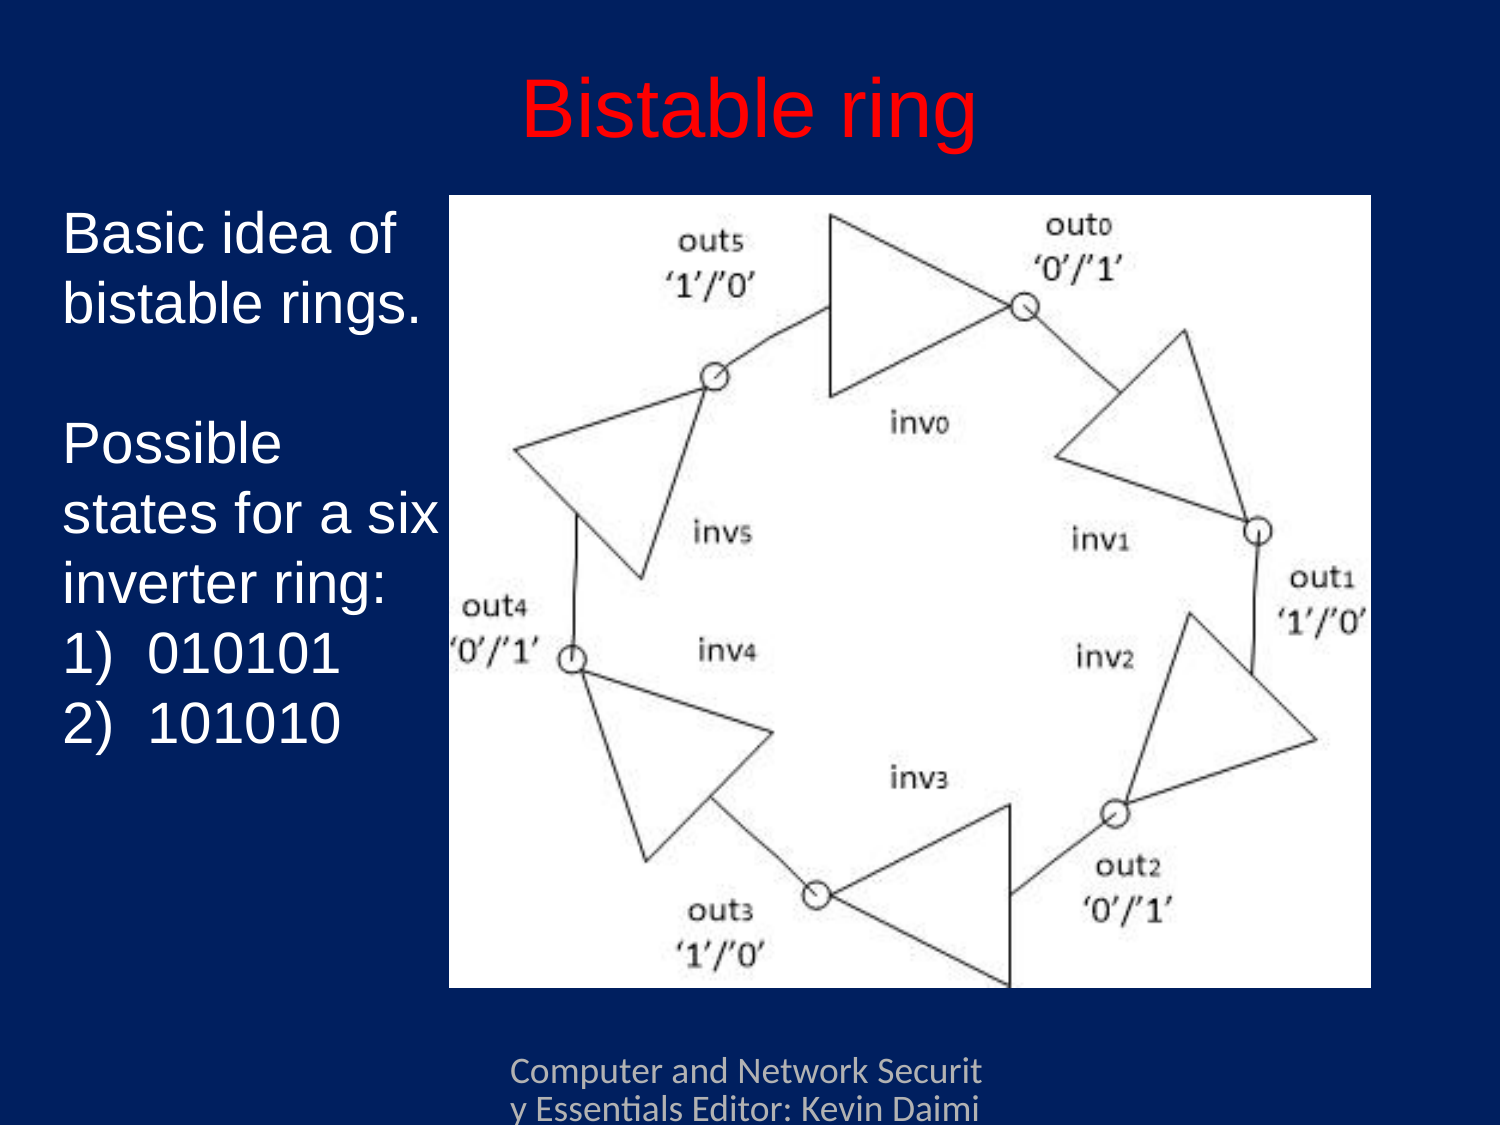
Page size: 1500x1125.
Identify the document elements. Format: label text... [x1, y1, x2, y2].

picture [448, 194, 1371, 988]
list Basic idea of bistable rings. Possible states for a six inverter ring: 010101 101010 [62, 195, 446, 761]
footer Computer and Network Security Essentials Editor: Kevin Daimi Associate Editors: Guillermo Francia, Levent Ertaul, Luis H. Encinas, Eman El-Sheikh Published by Springer [510, 1046, 990, 1103]
title Bistable ring [44, 53, 1456, 155]
